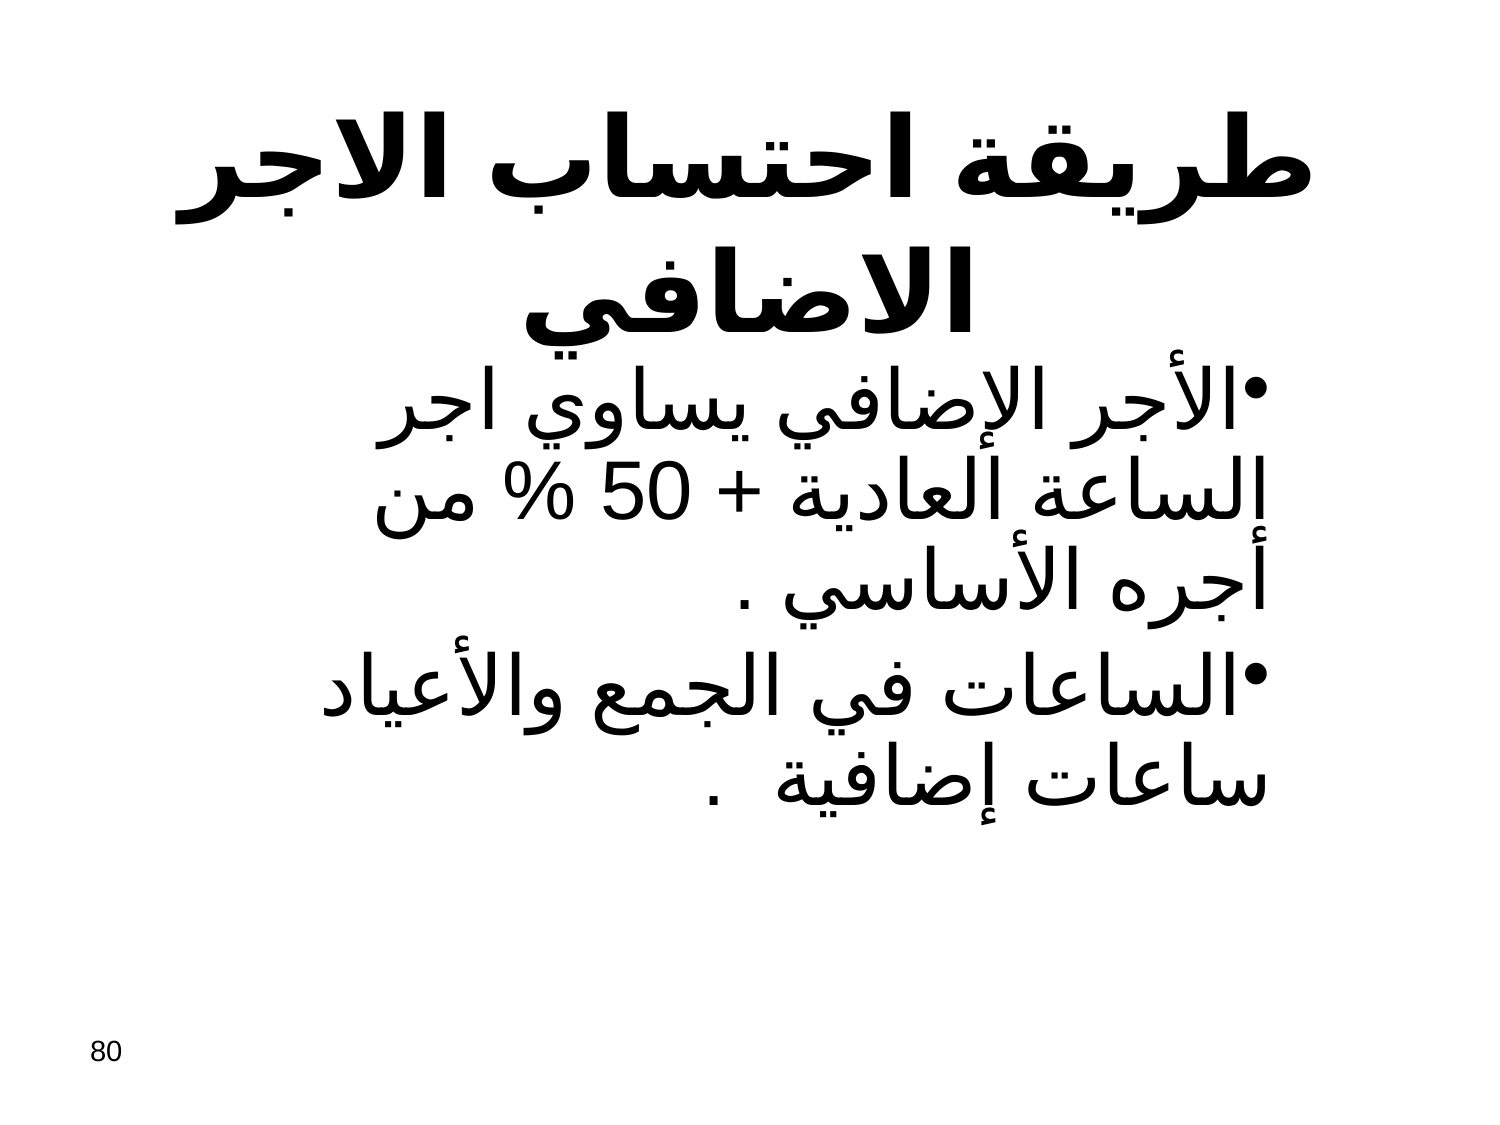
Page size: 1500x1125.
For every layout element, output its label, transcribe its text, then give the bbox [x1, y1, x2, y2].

slide_number 80 [74, 1024, 426, 1103]
subtitle الأجر الإضافي يساوي اجر الساعة العادية + 50 % من أجره الأساسي . الساعات في الجمع والأعياد ساعات إضافية . [237, 349, 1288, 951]
title طريقة احتساب الاجر الاضافي [112, 99, 1388, 342]
